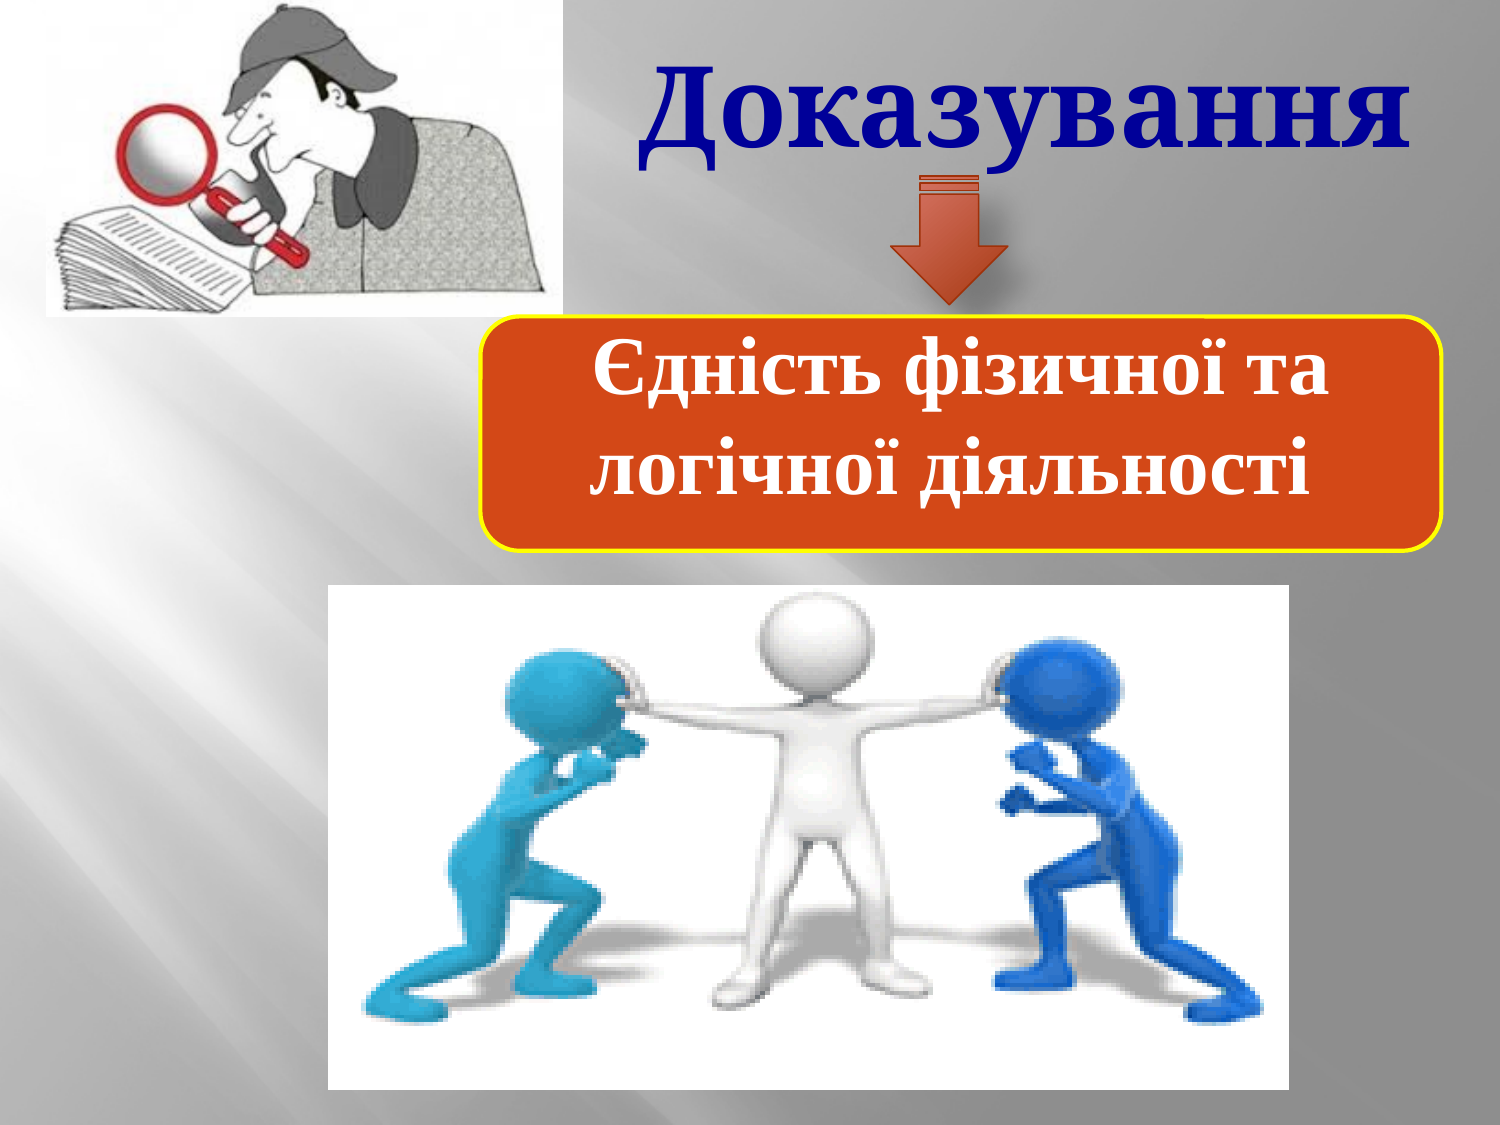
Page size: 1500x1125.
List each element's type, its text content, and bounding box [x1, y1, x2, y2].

text_box [889, 193, 1009, 306]
picture [327, 585, 1290, 1091]
text_box Єдність фізичної та логічної діяльності [478, 314, 1444, 553]
text_box [919, 182, 979, 191]
text_box Доказування [602, 27, 1453, 178]
picture [46, 0, 563, 317]
text_box [919, 175, 979, 180]
text_box [175, 421, 1349, 817]
